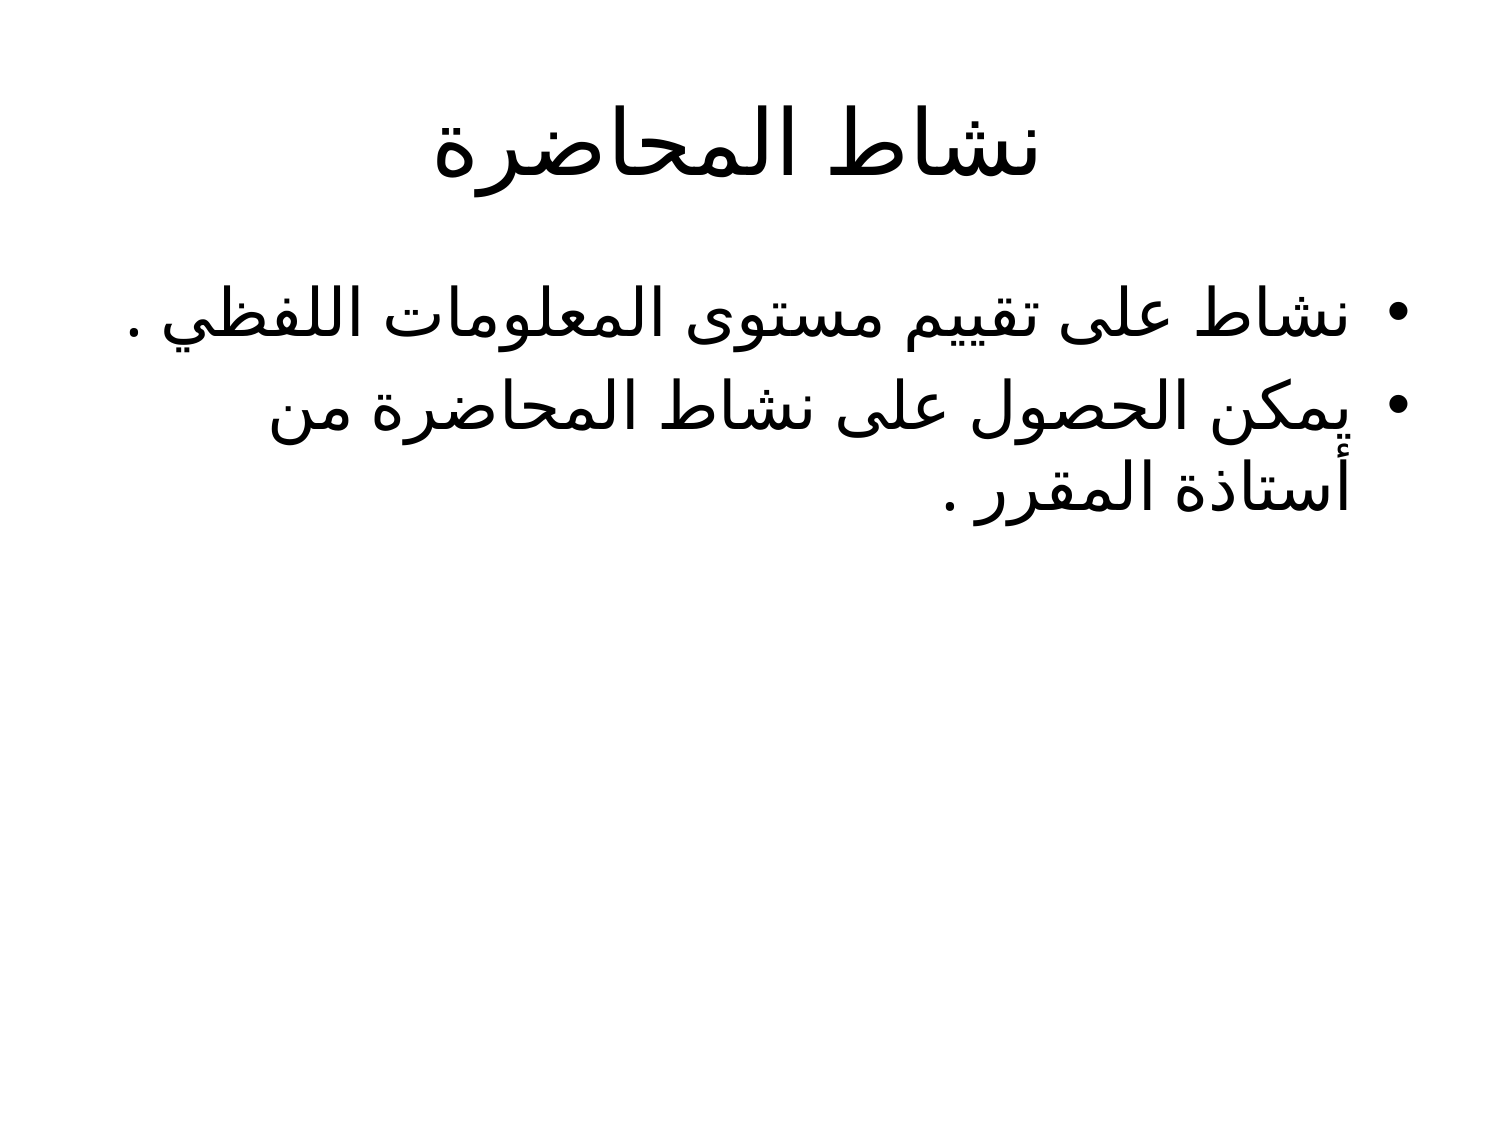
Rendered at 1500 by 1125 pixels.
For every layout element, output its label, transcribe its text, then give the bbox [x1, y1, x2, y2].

title نشاط المحاضرة [75, 45, 1425, 233]
list نشاط على تقييم مستوى المعلومات اللفظي . يمكن الحصول على نشاط المحاضرة من أستاذة المقرر . [75, 262, 1425, 1005]
